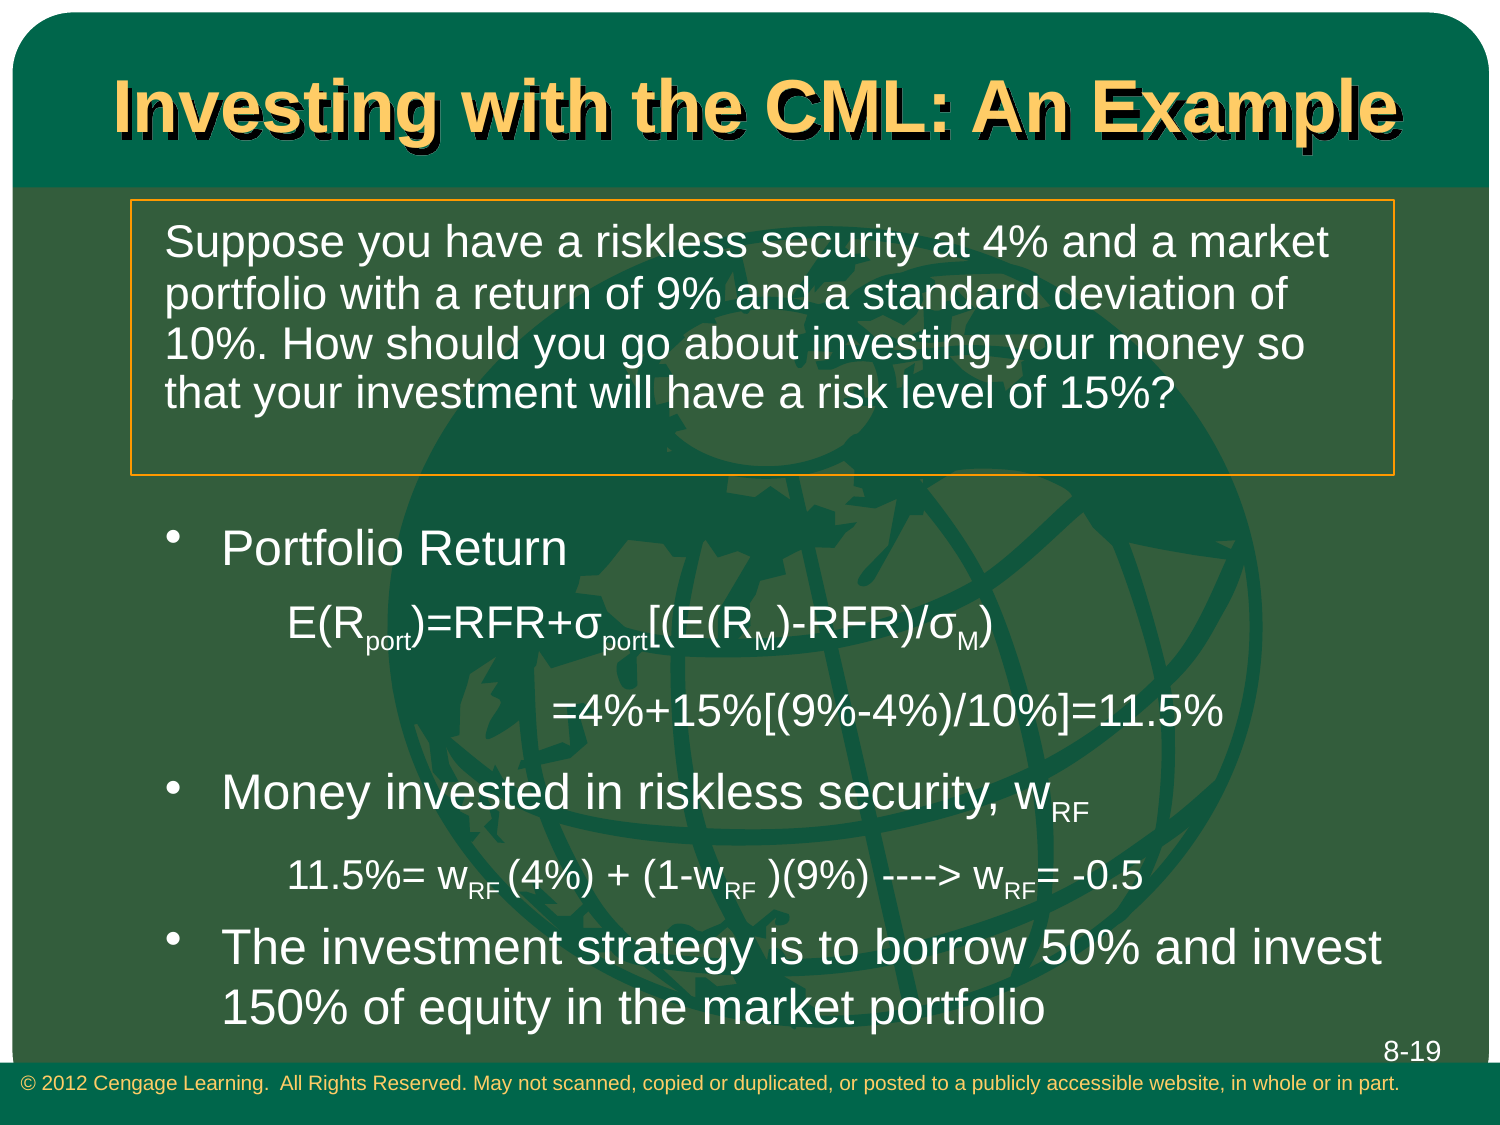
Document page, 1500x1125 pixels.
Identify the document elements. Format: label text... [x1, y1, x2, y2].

slide_number 8-19 [1325, 1025, 1500, 1062]
footer © 2012 Cengage Learning. All Rights Reserved. May not scanned, copied or duplicated, or posted to a publicly accessible website, in whole or in part. [0, 1062, 1500, 1125]
text_box Portfolio Return E(Rport)=RFR+σport[(E(RM)-RFR)/σM) =4%+15%[(9%-4%)/10%]=11.5% Money invested in riskless security, wRF 11.5%= wRF (4%) + (1-wRF )(9%) ----> wRF= -0.5 The investment strategy is to borrow 50% and invest 150% of equity in the market portfolio [150, 499, 1463, 1025]
title Investing with the CML: An Example [62, 24, 1450, 180]
list Suppose you have a riskless security at 4% and a market portfolio with a return of 9% and a standard deviation of 10%. How should you go about investing your money so that your investment will have a risk level of 15%? [131, 200, 1394, 475]
